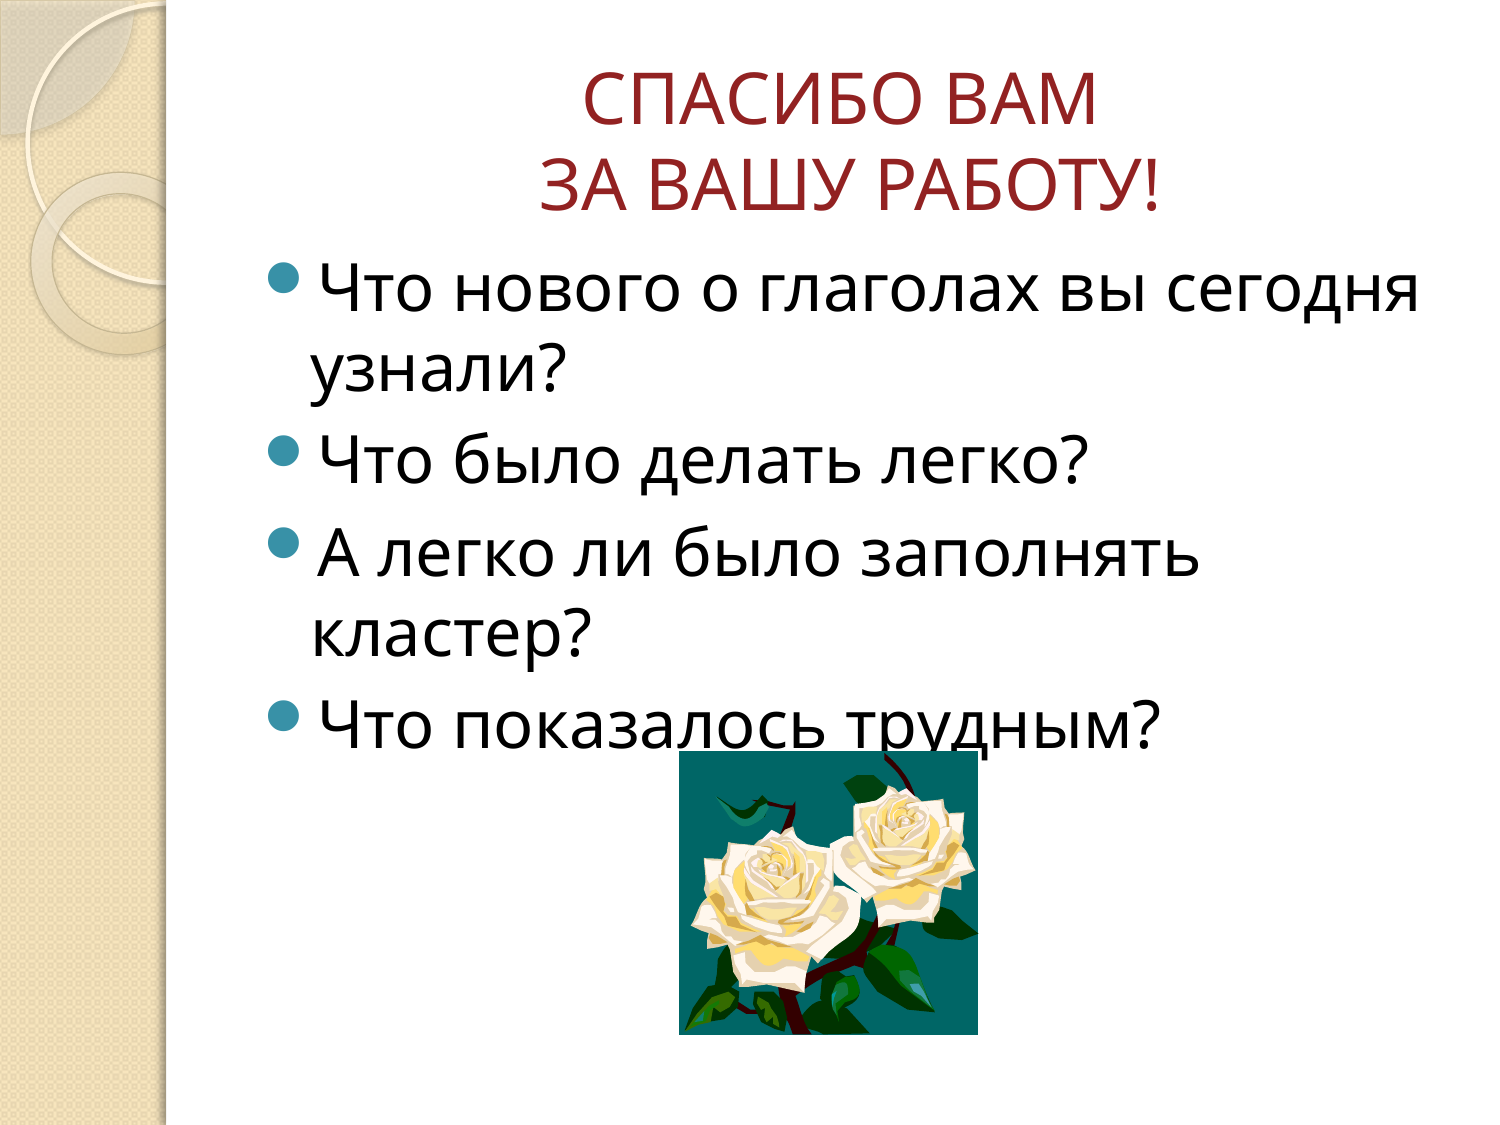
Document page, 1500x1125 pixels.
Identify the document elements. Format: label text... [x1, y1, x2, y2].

picture [678, 751, 979, 1035]
list Что нового о глаголах вы сегодня узнали? Что было делать легко? А легко ли было заполнять кластер? Что показалось трудным? [235, 237, 1466, 1025]
title СПАСИБО ВАМ ЗА ВАШУ РАБОТУ! [235, 45, 1466, 233]
